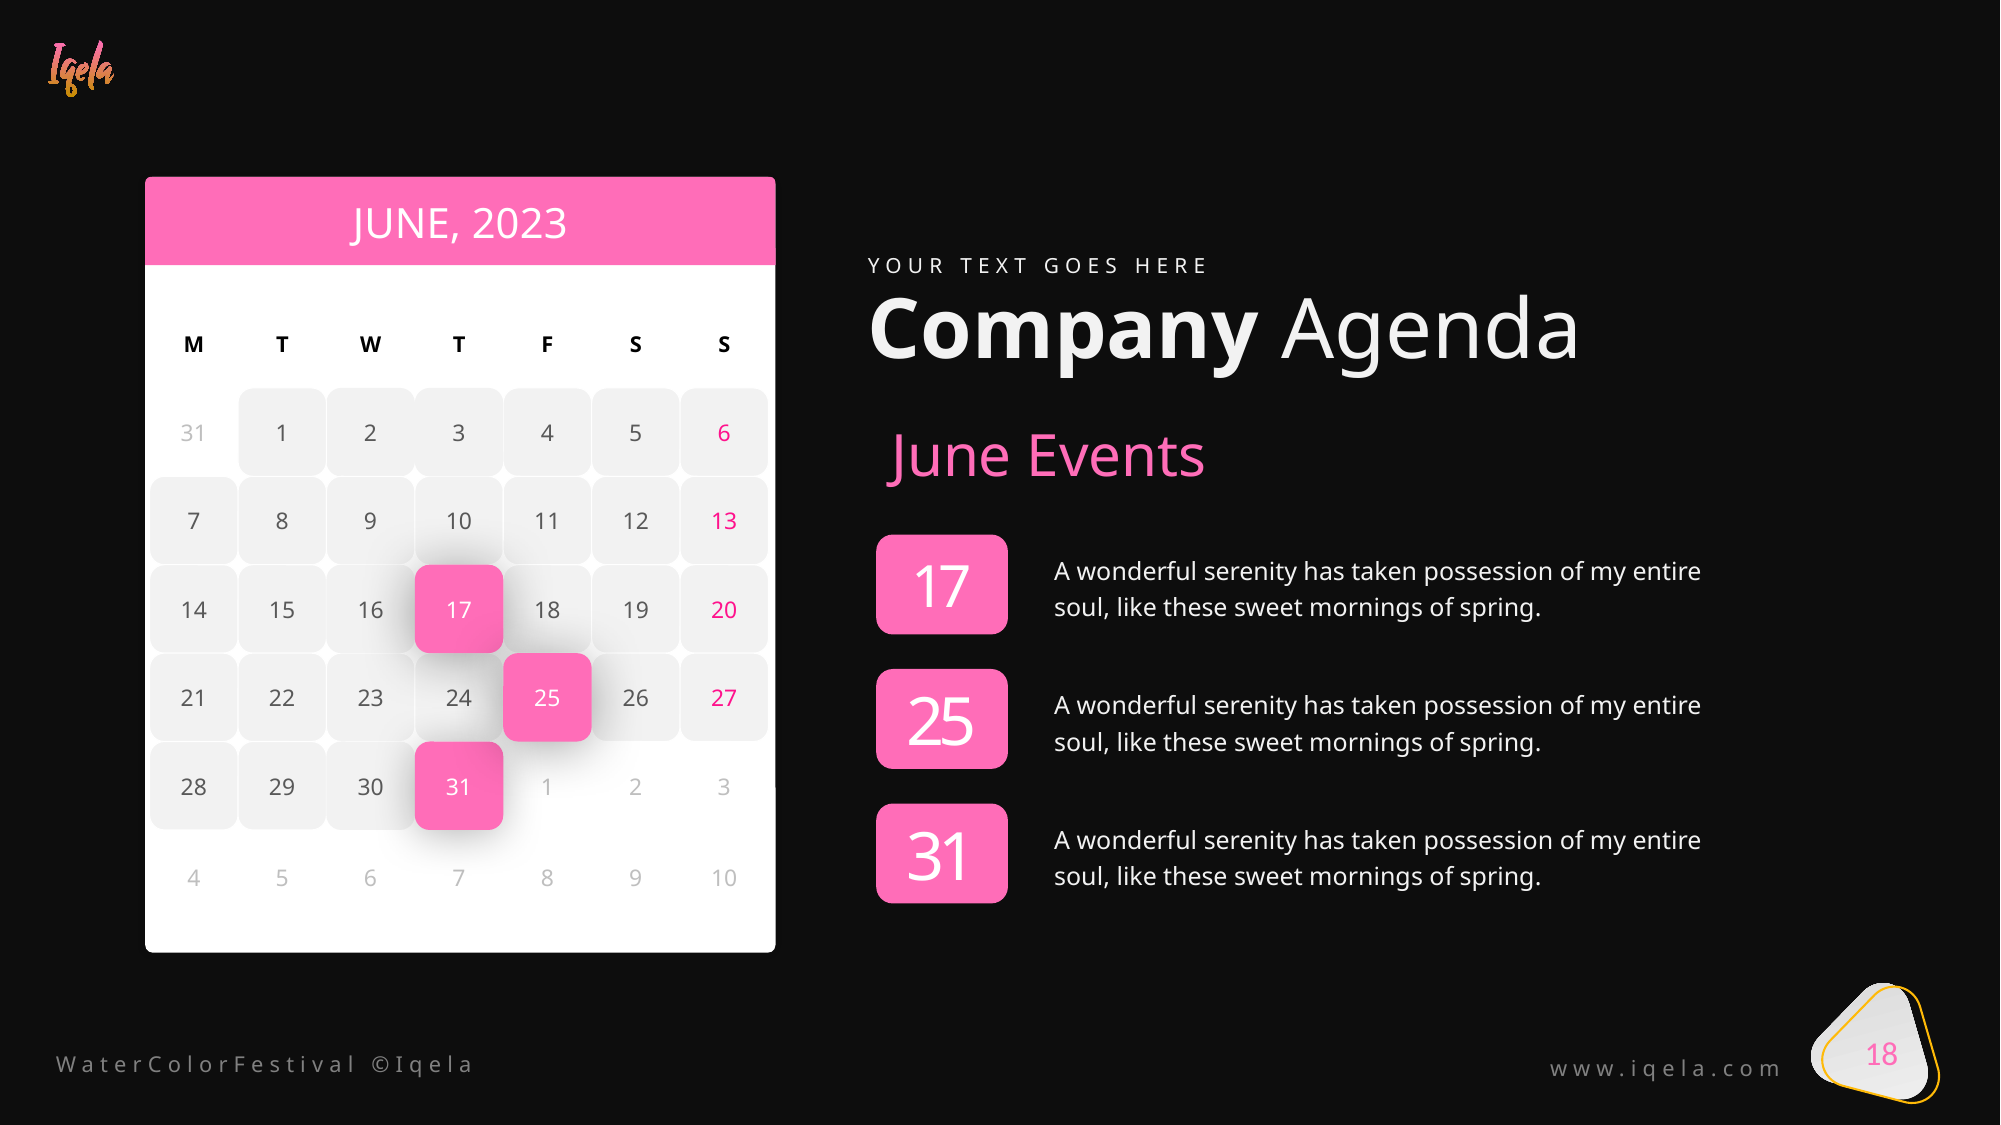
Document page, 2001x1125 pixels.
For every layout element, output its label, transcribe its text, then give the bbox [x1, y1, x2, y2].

text_box A wonderful serenity has taken possession of my entire soul, like these sweet mornings of spring. [1039, 542, 1738, 629]
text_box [145, 176, 776, 953]
text_box A wonderful serenity has taken possession of my entire soul, like these sweet mornings of spring. [1039, 676, 1738, 764]
text_box A wonderful serenity has taken possession of my entire soul, like these sweet mornings of spring. [1039, 811, 1738, 898]
title June Events [876, 418, 1369, 518]
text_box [853, 244, 1760, 388]
text_box 17 [875, 533, 1009, 636]
text_box 25 [875, 667, 1009, 770]
text_box 31 [875, 802, 1009, 905]
